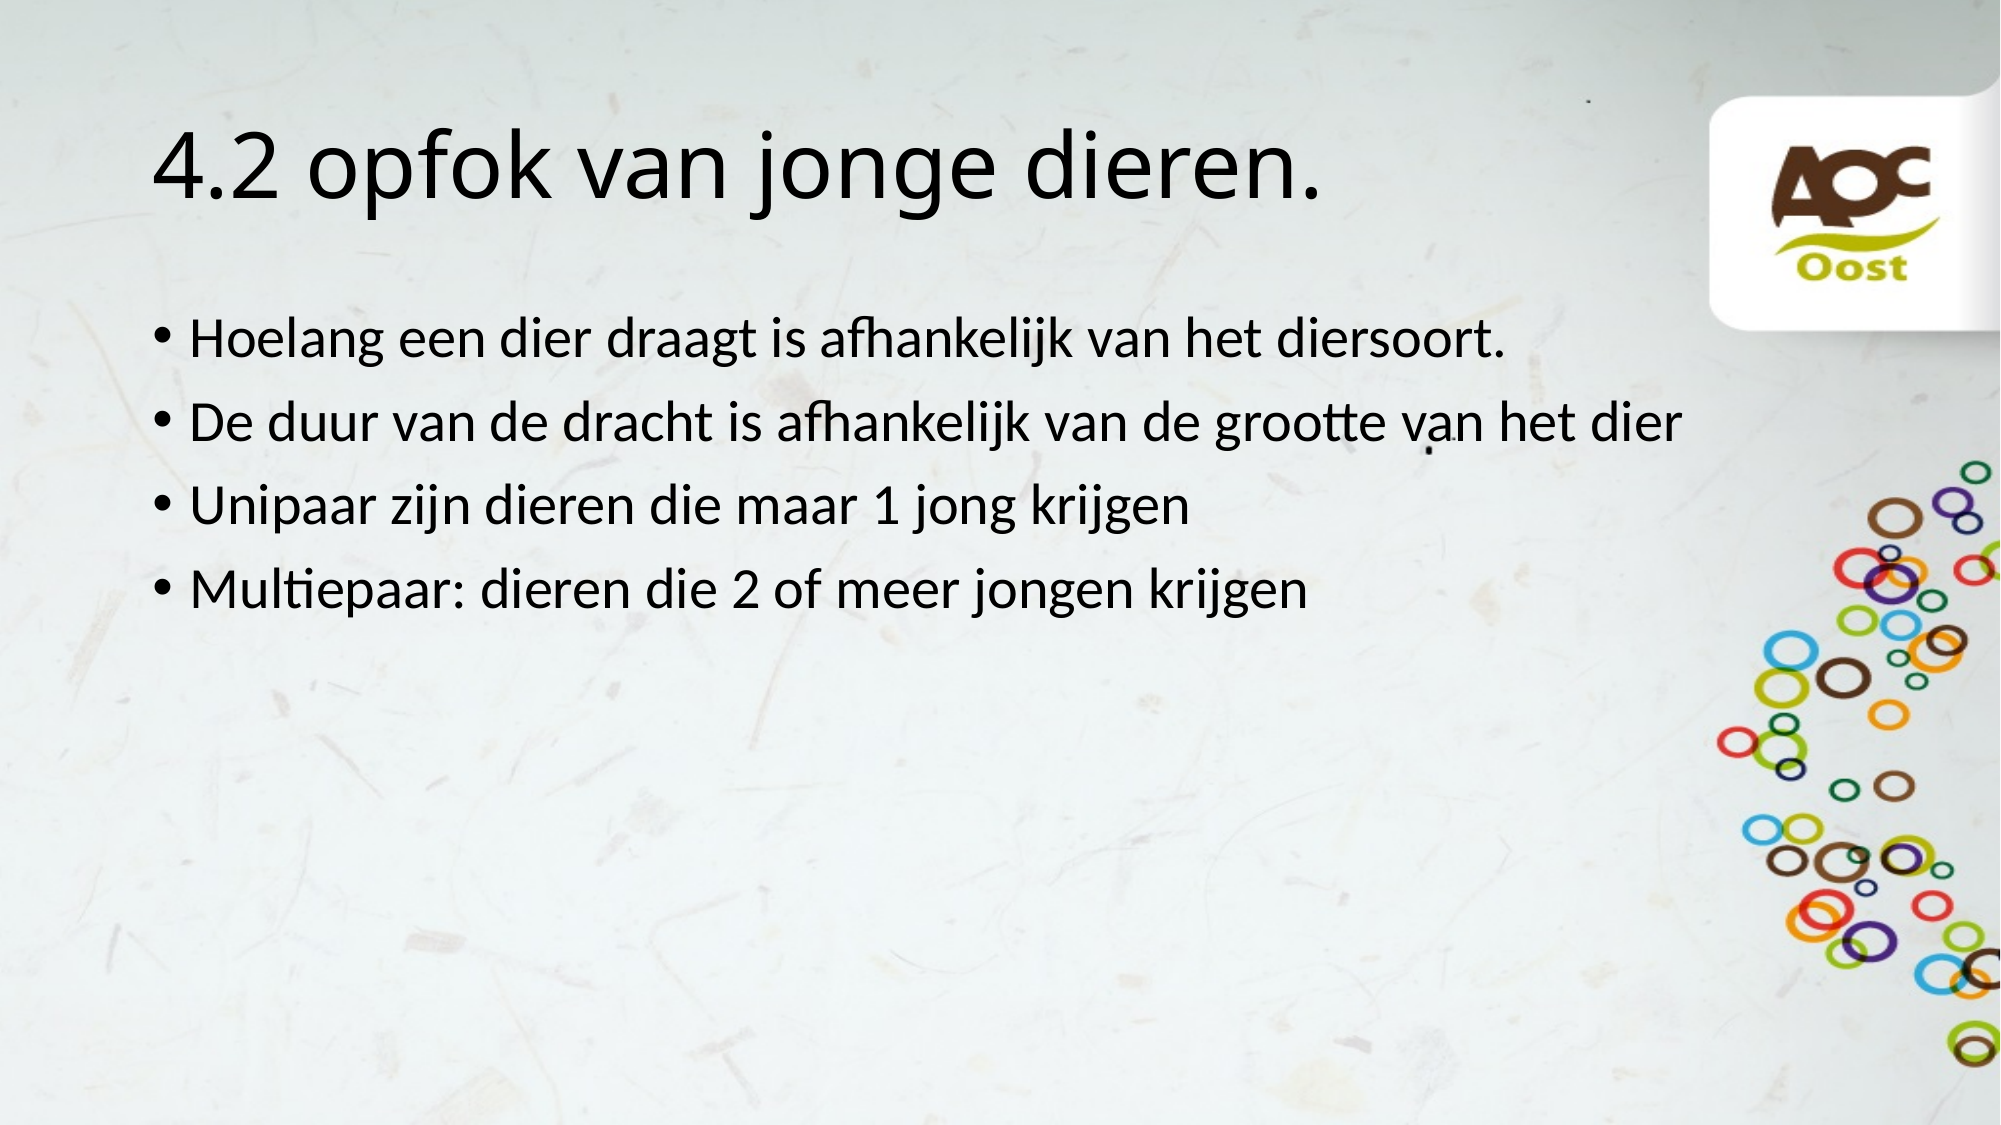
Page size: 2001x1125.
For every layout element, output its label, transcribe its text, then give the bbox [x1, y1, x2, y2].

list Hoelang een dier draagt is afhankelijk van het diersoort. De duur van de dracht is afhankelijk van de grootte van het dier Unipaar zijn dieren die maar 1 jong krijgen Multiepaar: dieren die 2 of meer jongen krijgen [137, 299, 1863, 1014]
picture [0, 0, 2001, 1125]
title 4.2 opfok van jonge dieren. [137, 59, 1863, 278]
